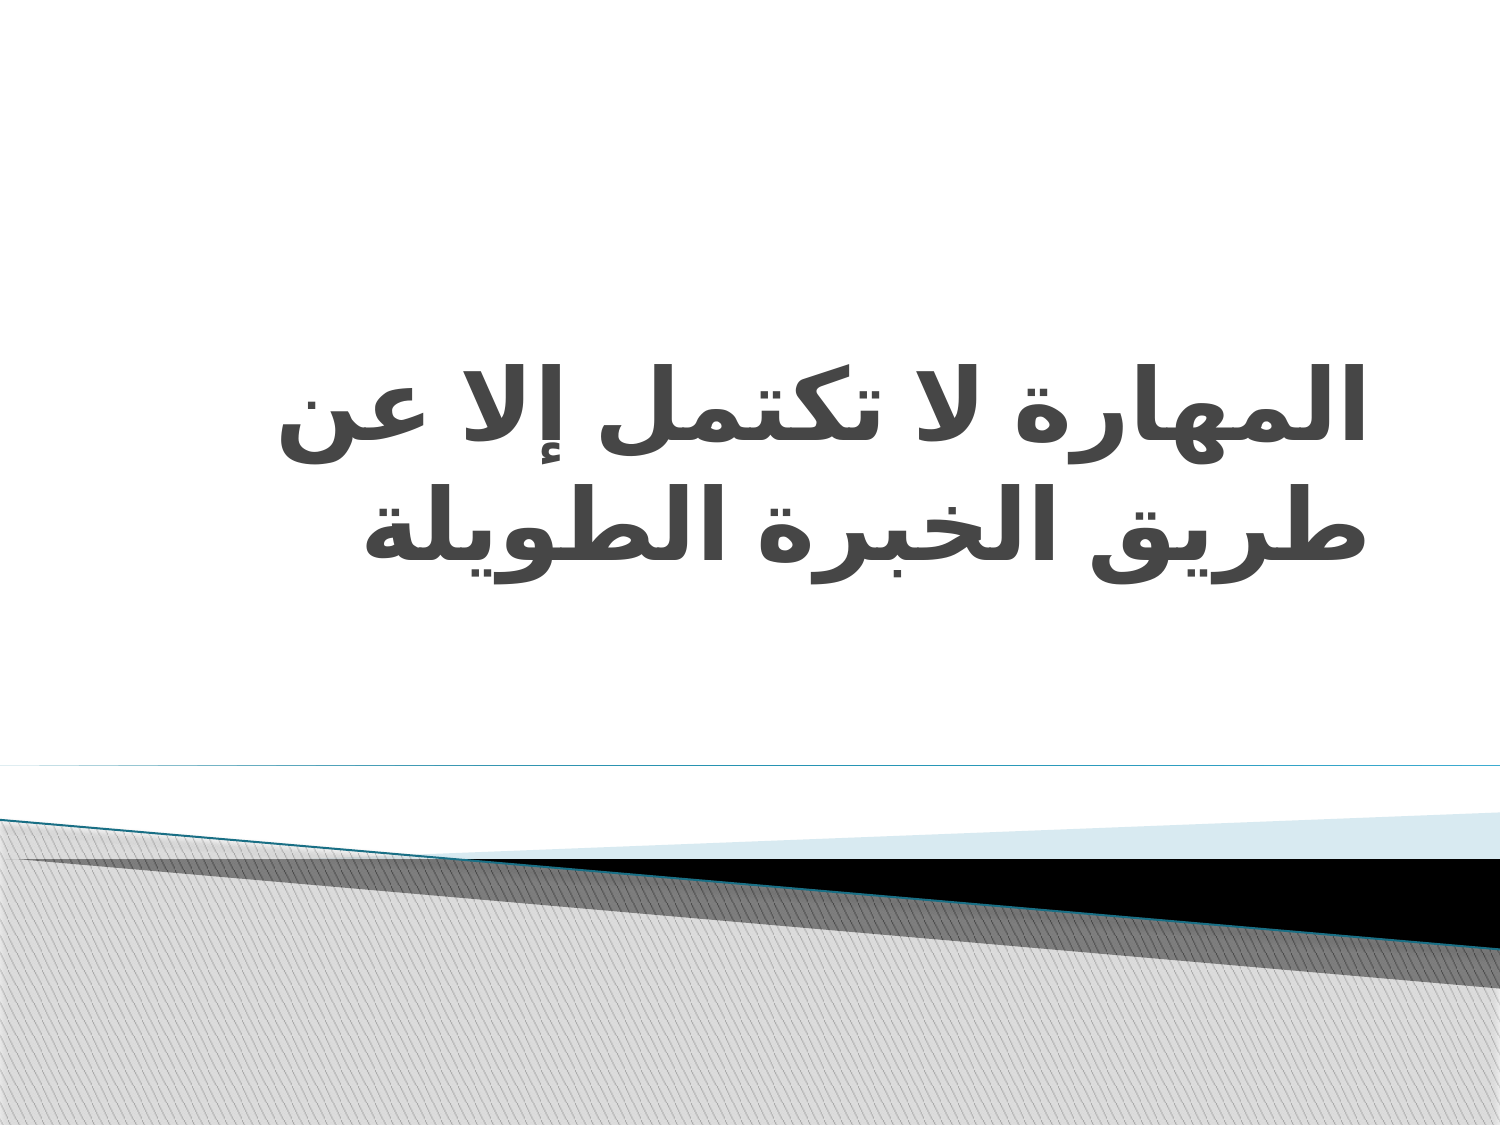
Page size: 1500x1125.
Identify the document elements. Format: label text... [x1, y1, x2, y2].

picture [5, 859, 1500, 989]
title المهارة لا تكتمل إلا عن طريق الخبرة الطويلة [112, 287, 1388, 588]
